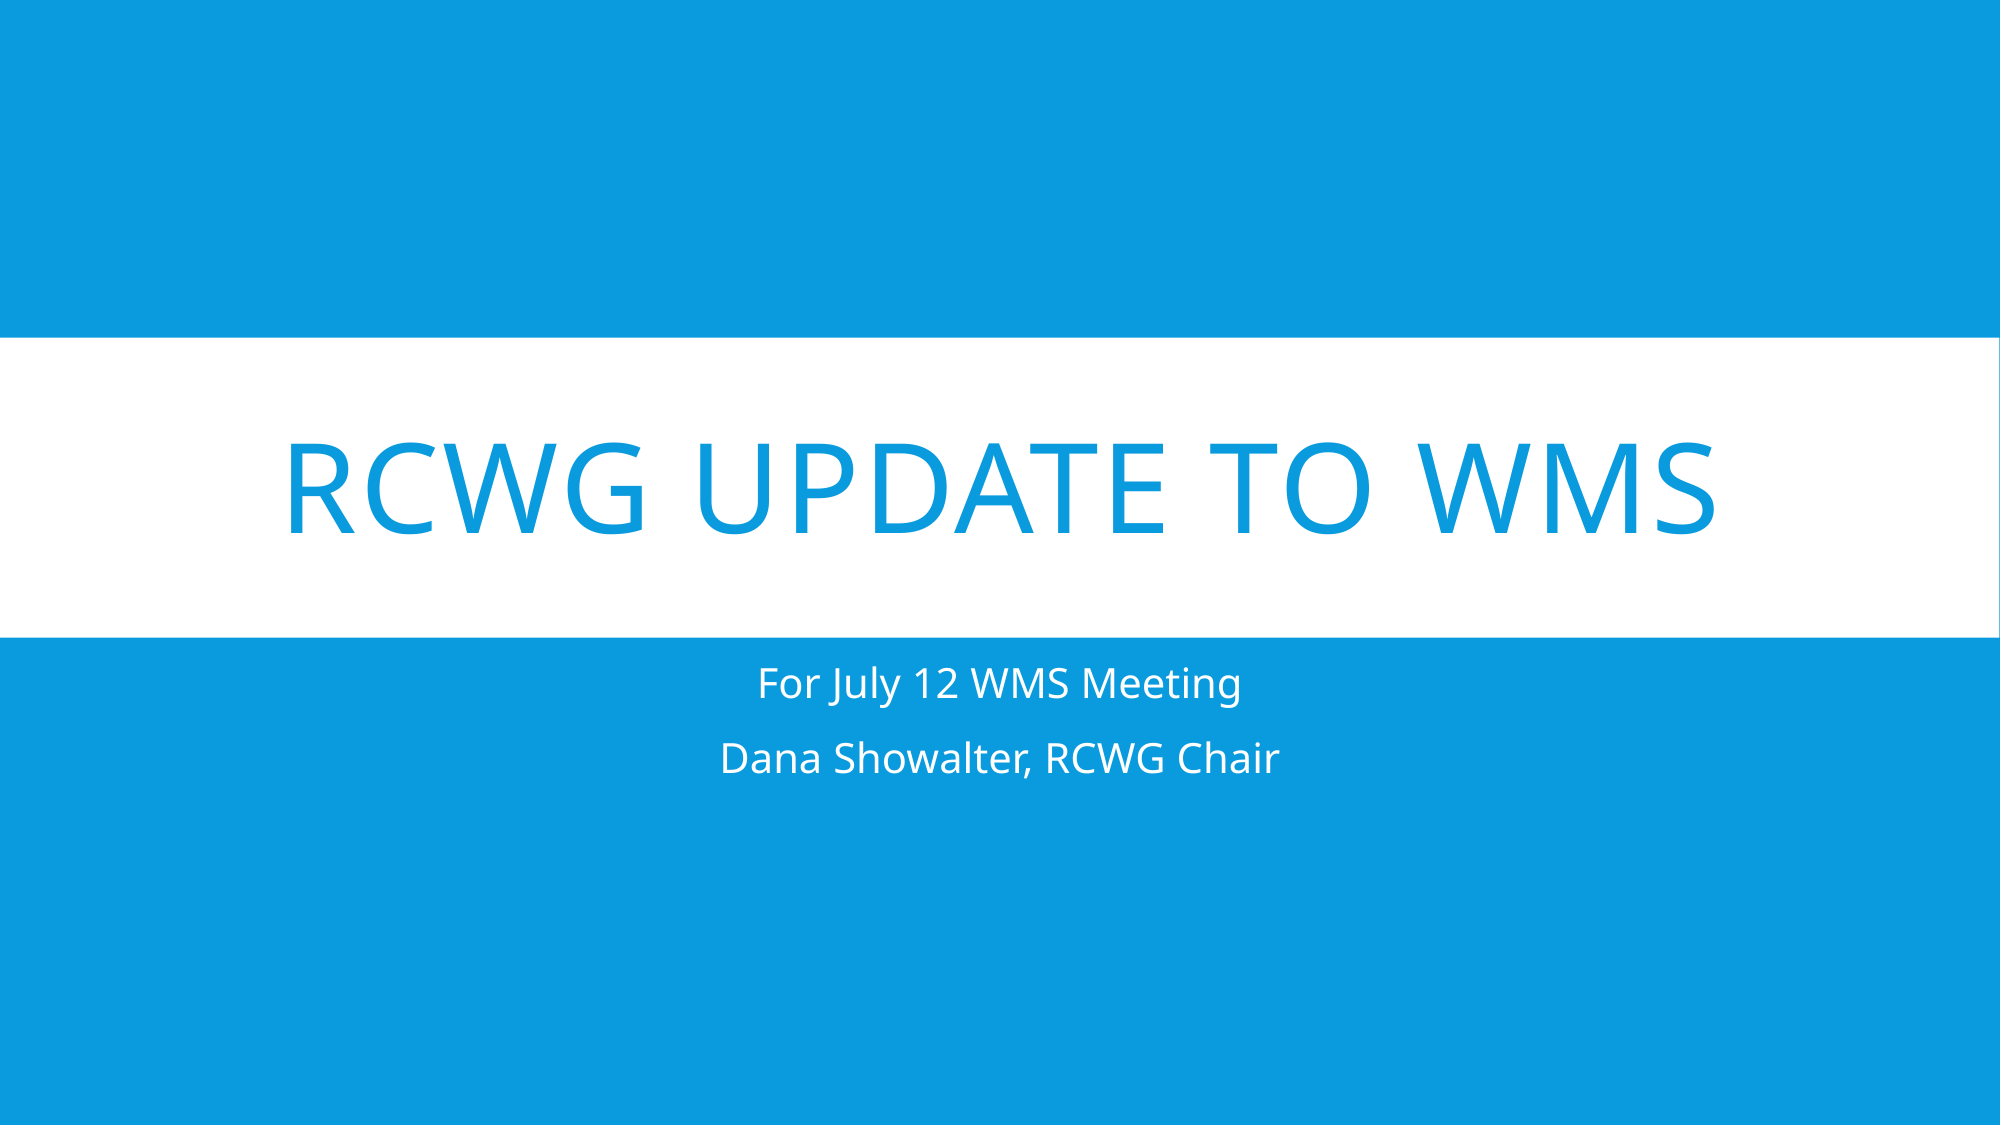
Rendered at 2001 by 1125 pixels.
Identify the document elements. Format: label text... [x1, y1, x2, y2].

subtitle For July 12 WMS Meeting Dana Showalter, RCWG Chair [249, 655, 1750, 871]
title RCWG Update to WMS [60, 355, 1942, 641]
